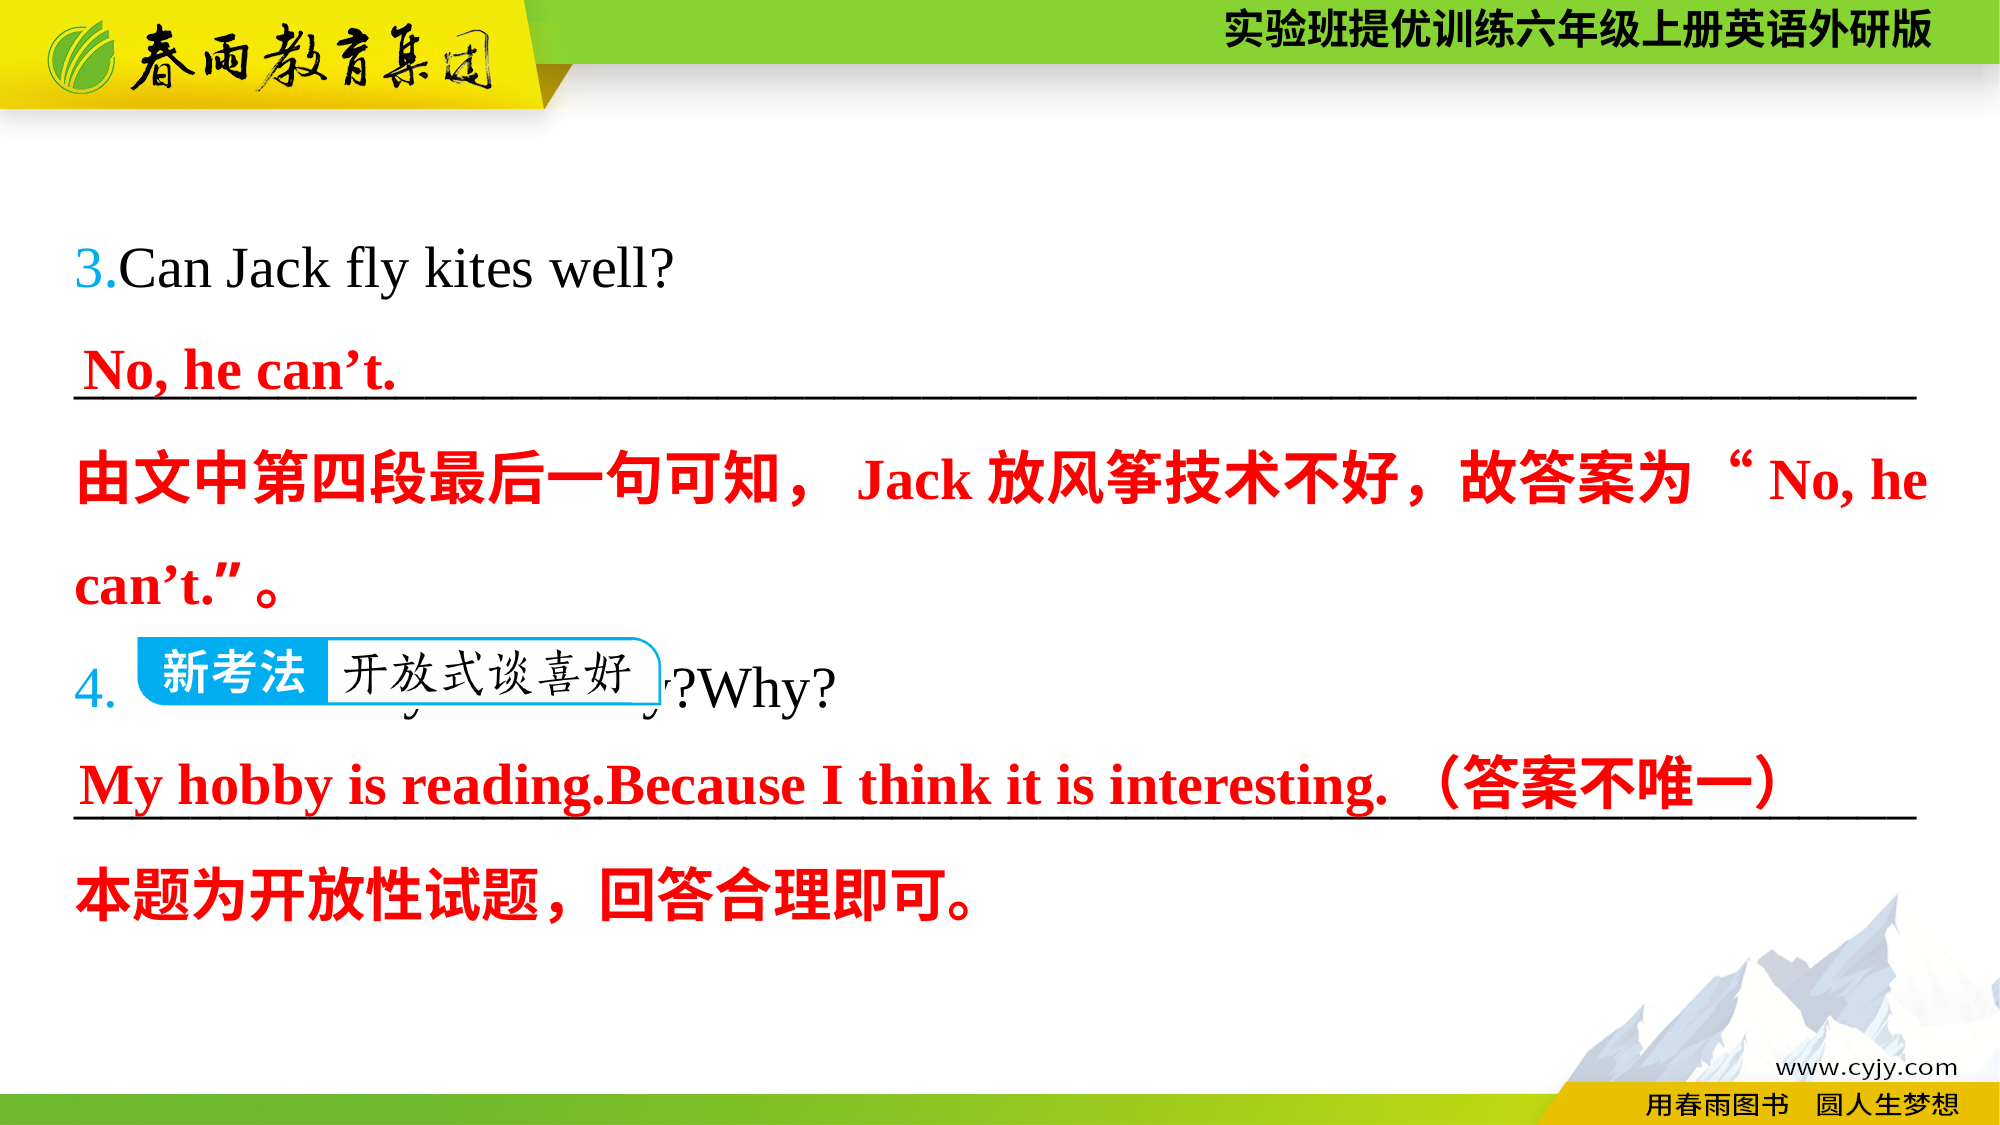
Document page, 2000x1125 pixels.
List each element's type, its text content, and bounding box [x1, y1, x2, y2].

text_box 由文中第四段最后一句可知，Jack放风筝技术不好，故答案为“No, he can’t.”。 [59, 398, 1944, 624]
text_box 本题为开放性试题，回答合理即可。 [59, 815, 1944, 936]
text_box My hobby is reading.Because I think it is interesting.（答案不唯一） [64, 704, 1922, 815]
list 3.Can Jack fly kites well? _______________________________________________________________ 4. What’s your hobby?Why? _______________________________________________________________ [59, 187, 1944, 398]
list 3.Can Jack fly kites well? _______________________________________________________________ 4. What’s your hobby?Why? _______________________________________________________________ [59, 624, 1944, 815]
text_box No, he can’t. [68, 289, 413, 398]
picture [0, 0, 2000, 1125]
